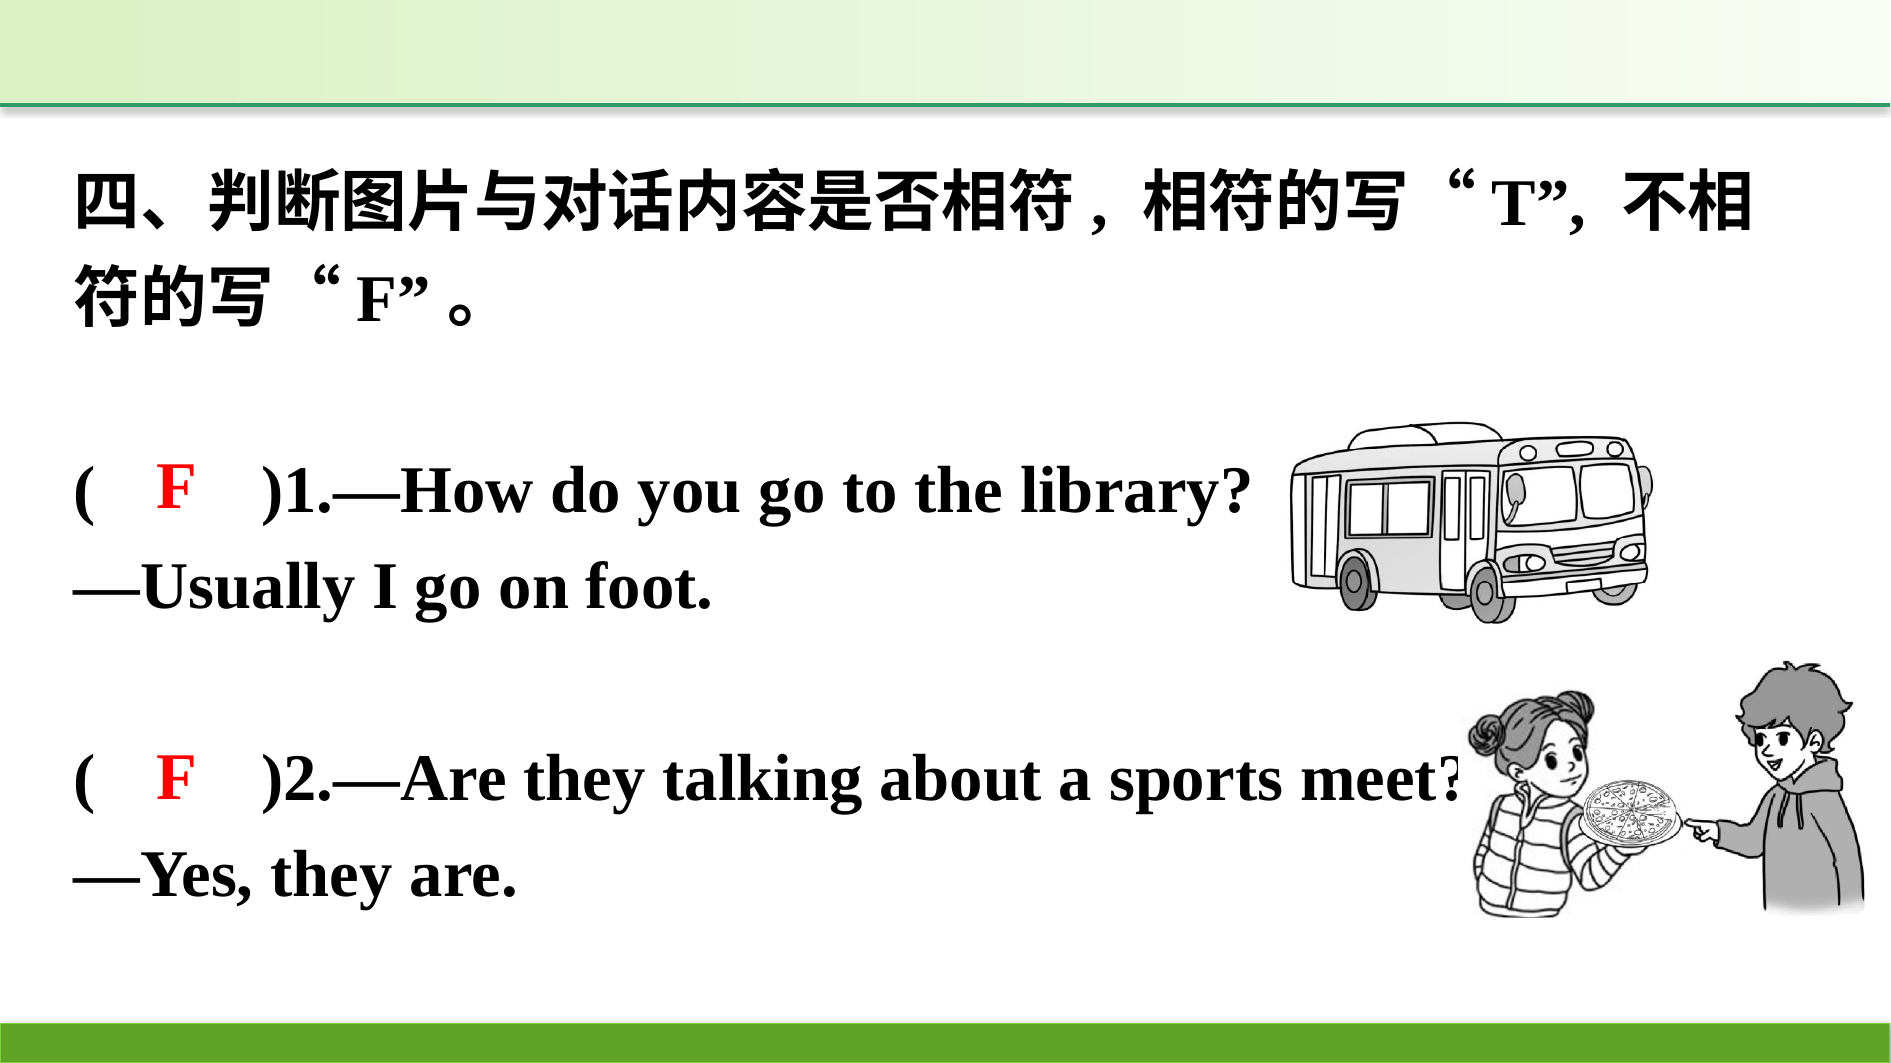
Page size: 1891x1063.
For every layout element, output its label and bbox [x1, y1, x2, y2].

text_box [58, 135, 1833, 927]
picture [1458, 655, 1873, 927]
